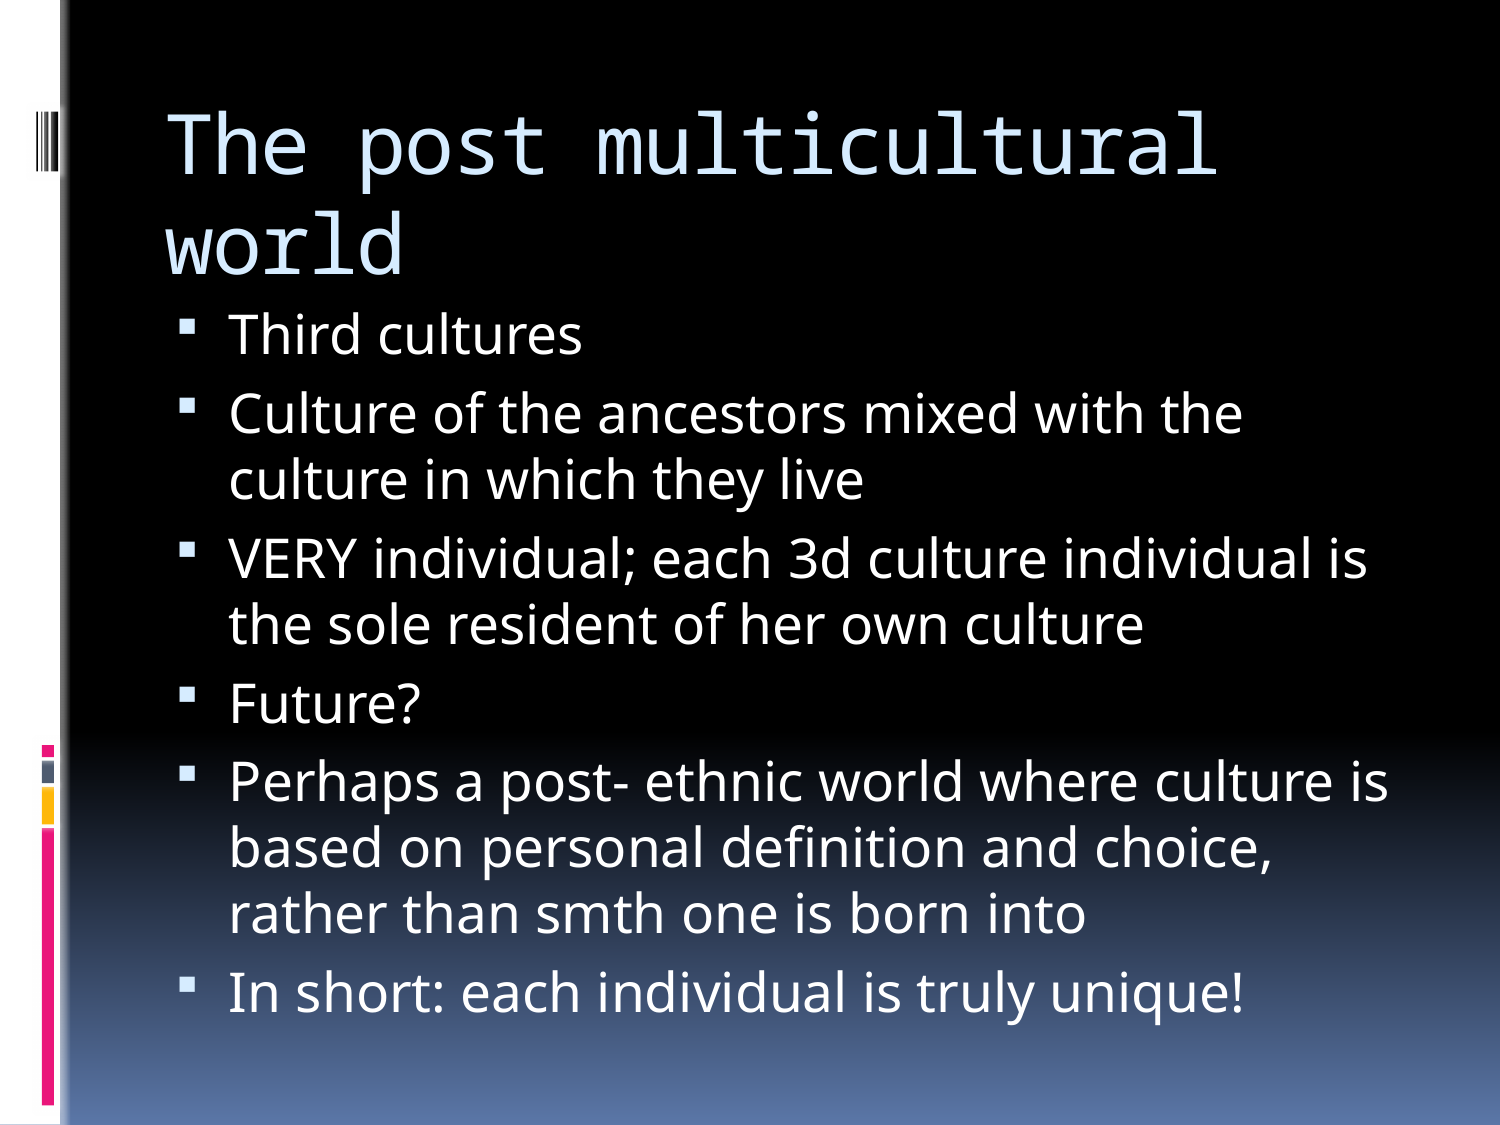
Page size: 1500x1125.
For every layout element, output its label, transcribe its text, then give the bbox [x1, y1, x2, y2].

title The post multicultural world [150, 83, 1425, 234]
list Third cultures Culture of the ancestors mixed with the culture in which they live VERY individual; each 3d culture individual is the sole resident of her own culture Future? Perhaps a post- ethnic world where culture is based on personal definition and choice, rather than smth one is born into In short: each individual is truly unique! [150, 292, 1425, 1043]
